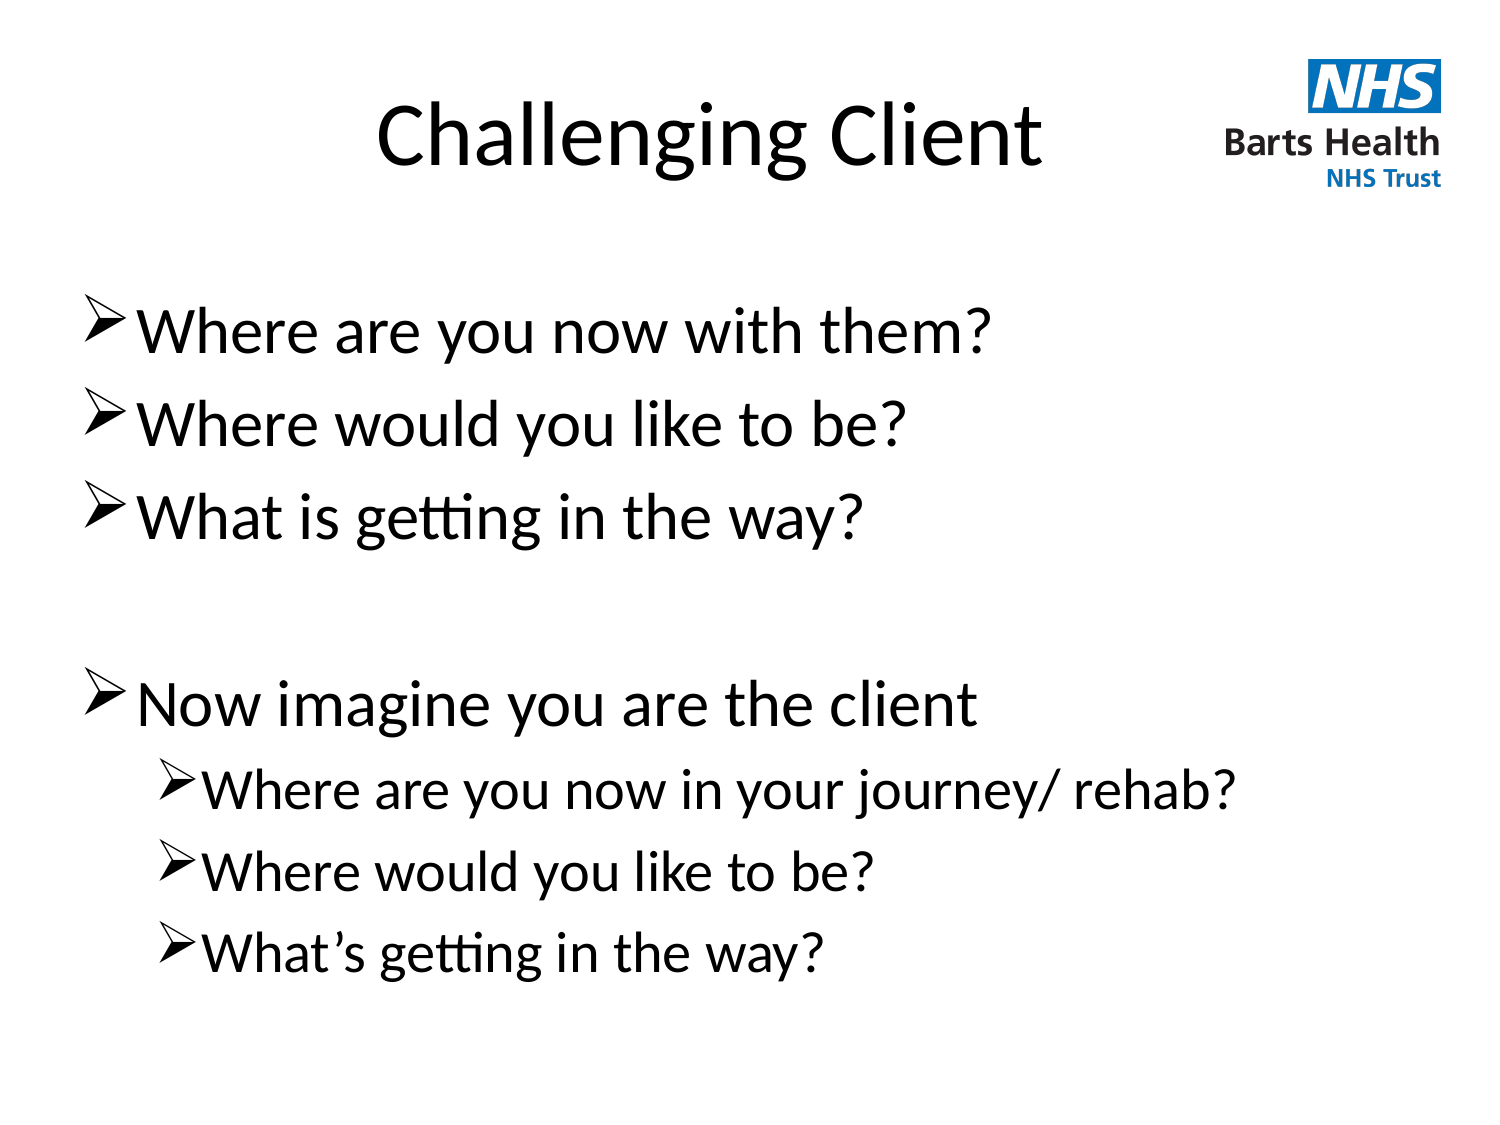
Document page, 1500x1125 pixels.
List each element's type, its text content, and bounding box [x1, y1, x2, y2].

title Challenging Client [76, 66, 1427, 232]
list Where are you now with them? Where would you like to be? What is getting in the way? Now imagine you are the client Where are you now in your journey/ rehab? Where would you like to be? What’s getting in the way? [64, 278, 1415, 999]
picture [1226, 59, 1441, 187]
